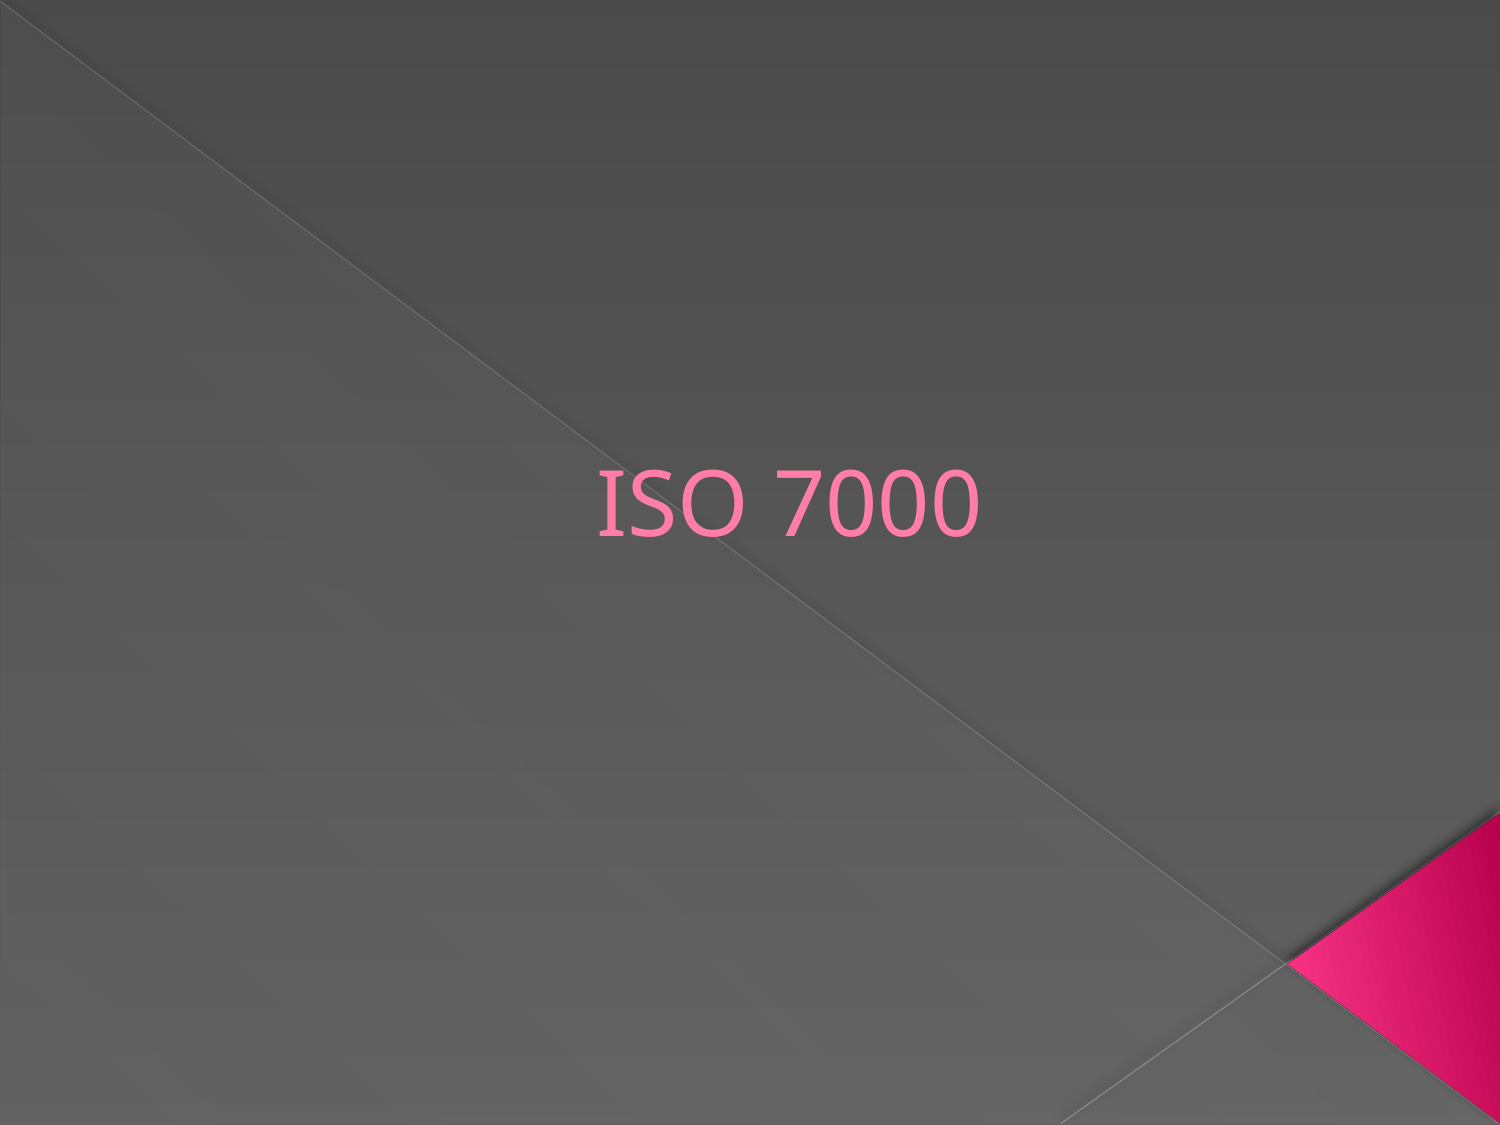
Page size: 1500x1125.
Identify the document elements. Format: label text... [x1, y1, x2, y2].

title ISO 7000 [88, 127, 1412, 563]
